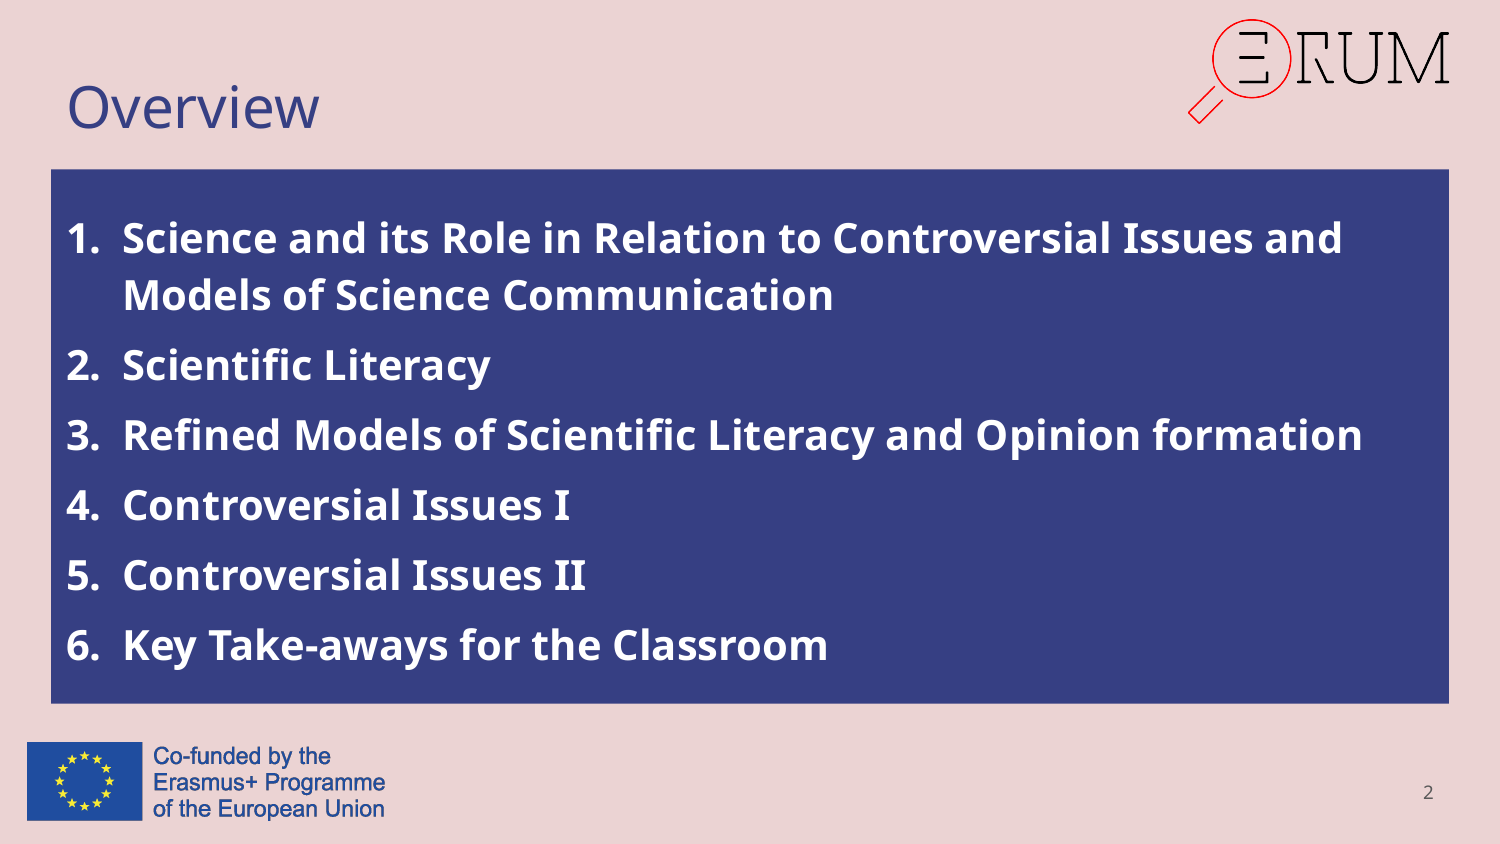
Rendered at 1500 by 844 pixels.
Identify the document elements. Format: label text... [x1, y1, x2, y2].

picture [27, 742, 385, 821]
list Science and its Role in Relation to Controversial Issues and Models of Science Communication Scientific Literacy Refined Models of Scientific Literacy and Opinion formation Controversial Issues I Controversial Issues II Key Take-aways for the Classroom [51, 169, 1449, 704]
slide_number 2 [1358, 761, 1449, 826]
picture [1136, 0, 1500, 137]
title Overview [51, 55, 1168, 150]
